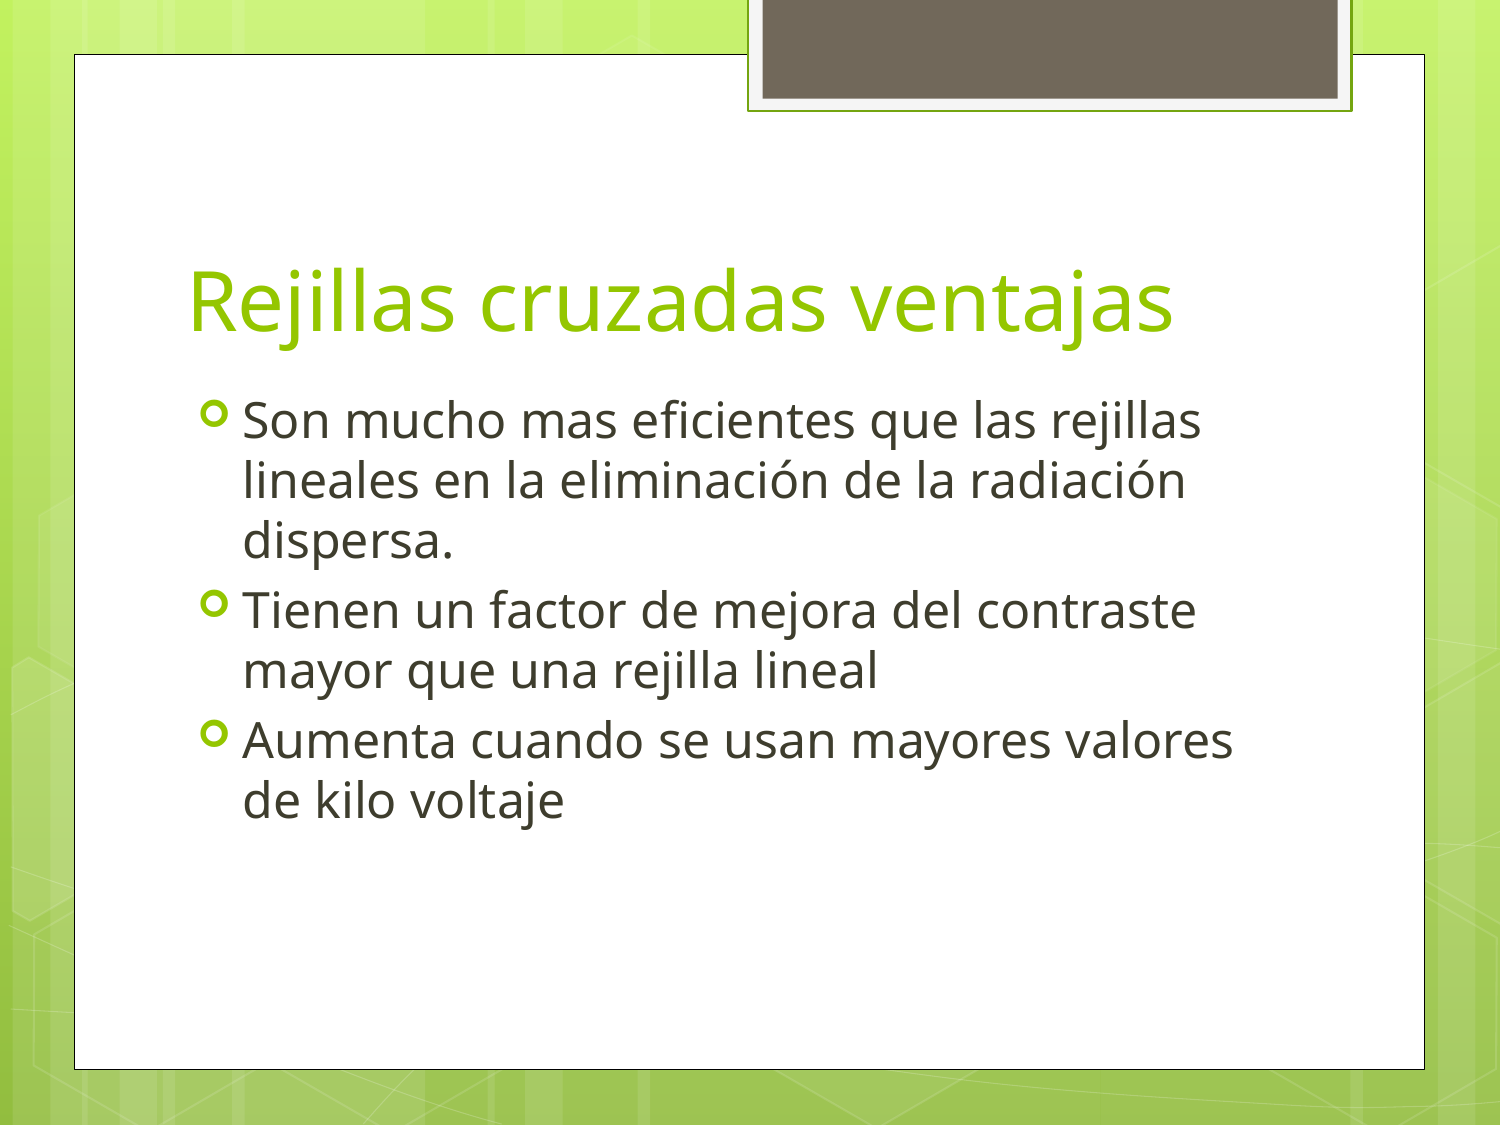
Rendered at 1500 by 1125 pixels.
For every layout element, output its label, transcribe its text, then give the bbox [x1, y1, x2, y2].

title Rejillas cruzadas ventajas [171, 168, 1324, 357]
list Son mucho mas eficientes que las rejillas lineales en la eliminación de la radiación dispersa. Tienen un factor de mejora del contraste mayor que una rejilla lineal Aumenta cuando se usan mayores valores de kilo voltaje [171, 381, 1283, 957]
